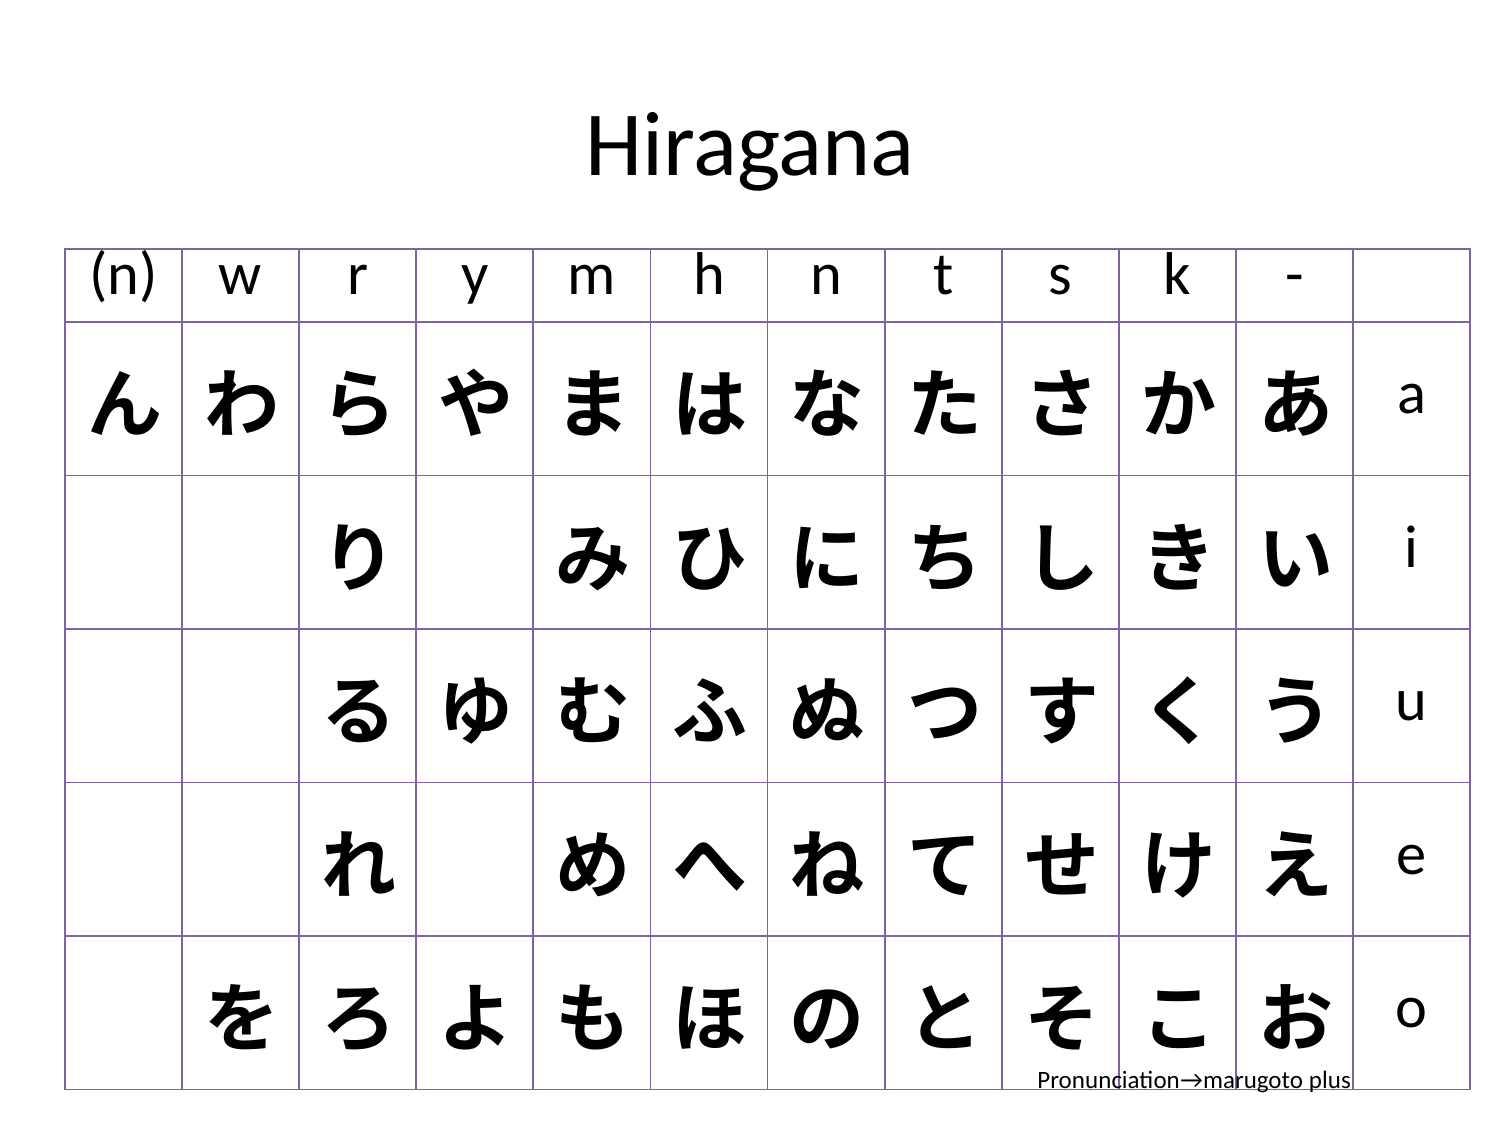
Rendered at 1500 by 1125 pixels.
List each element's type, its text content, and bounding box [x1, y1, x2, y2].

table_header y [417, 250, 532, 321]
table_header m [534, 250, 650, 321]
table_cell む [534, 630, 650, 782]
table_cell て [886, 783, 1001, 935]
table_cell り [300, 476, 415, 628]
table_cell す [1003, 630, 1118, 782]
table_header n [768, 250, 884, 321]
table_header h [651, 250, 767, 321]
table_cell い [1237, 476, 1352, 628]
table_cell み [534, 476, 650, 628]
table_cell u [1354, 630, 1469, 782]
table_cell ひ [651, 476, 767, 628]
table_header [1354, 250, 1469, 321]
table_header k [1120, 250, 1235, 321]
table_cell こ [1120, 937, 1235, 1056]
table_cell そ [1003, 937, 1118, 1089]
table_cell [417, 476, 532, 628]
table_cell [66, 937, 181, 1089]
table_header r [300, 250, 415, 321]
table_cell へ [651, 783, 767, 935]
table_cell ぬ [768, 630, 884, 782]
table_cell ら [300, 323, 415, 475]
table_cell [66, 630, 181, 782]
table_cell め [534, 783, 650, 935]
table_cell o [1354, 937, 1469, 1089]
table_cell ま [534, 323, 650, 475]
table_cell や [417, 323, 532, 475]
table_cell け [1120, 783, 1235, 935]
table_cell [66, 476, 181, 628]
table_cell a [1354, 323, 1469, 475]
table_header s [1003, 250, 1118, 321]
table_cell も [534, 937, 650, 1089]
table_cell ふ [651, 630, 767, 782]
table_cell ん [66, 323, 181, 475]
table_cell せ [1003, 783, 1118, 935]
table_header t [886, 250, 1001, 321]
table_cell i [1354, 476, 1469, 628]
table_cell あ [1237, 323, 1352, 475]
table_cell く [1120, 630, 1235, 782]
table_cell ね [768, 783, 884, 935]
table_cell ち [886, 476, 1001, 628]
title Hiragana [75, 45, 1425, 233]
table_cell つ [886, 630, 1001, 782]
table_cell ほ [651, 937, 767, 1089]
table_cell な [768, 323, 884, 475]
table_cell き [1120, 476, 1235, 628]
table_cell わ [183, 323, 298, 475]
table_cell し [1003, 476, 1118, 628]
table_cell お [1237, 937, 1352, 1056]
table_cell よ [417, 937, 532, 1089]
table_header - [1237, 250, 1352, 321]
table_cell た [886, 323, 1001, 475]
table_cell ろ [300, 937, 415, 1089]
table_cell え [1237, 783, 1352, 935]
text_box Pronunciation→marugoto plus [1022, 1056, 1367, 1102]
table_cell の [768, 937, 884, 1089]
table_cell e [1354, 783, 1469, 935]
table_cell さ [1003, 323, 1118, 475]
table_cell か [1120, 323, 1235, 475]
table_cell う [1237, 630, 1352, 782]
table_cell [417, 783, 532, 935]
table_header (n) [66, 250, 181, 321]
table_cell ゆ [417, 630, 532, 782]
table_cell [183, 783, 298, 935]
table_cell れ [300, 783, 415, 935]
table_cell を [183, 937, 298, 1089]
table_cell [66, 783, 181, 935]
table_header w [183, 250, 298, 321]
table_cell [183, 630, 298, 782]
table_cell に [768, 476, 884, 628]
table_cell [183, 476, 298, 628]
table_cell る [300, 630, 415, 782]
table_cell と [886, 937, 1001, 1089]
table_cell は [651, 323, 767, 475]
